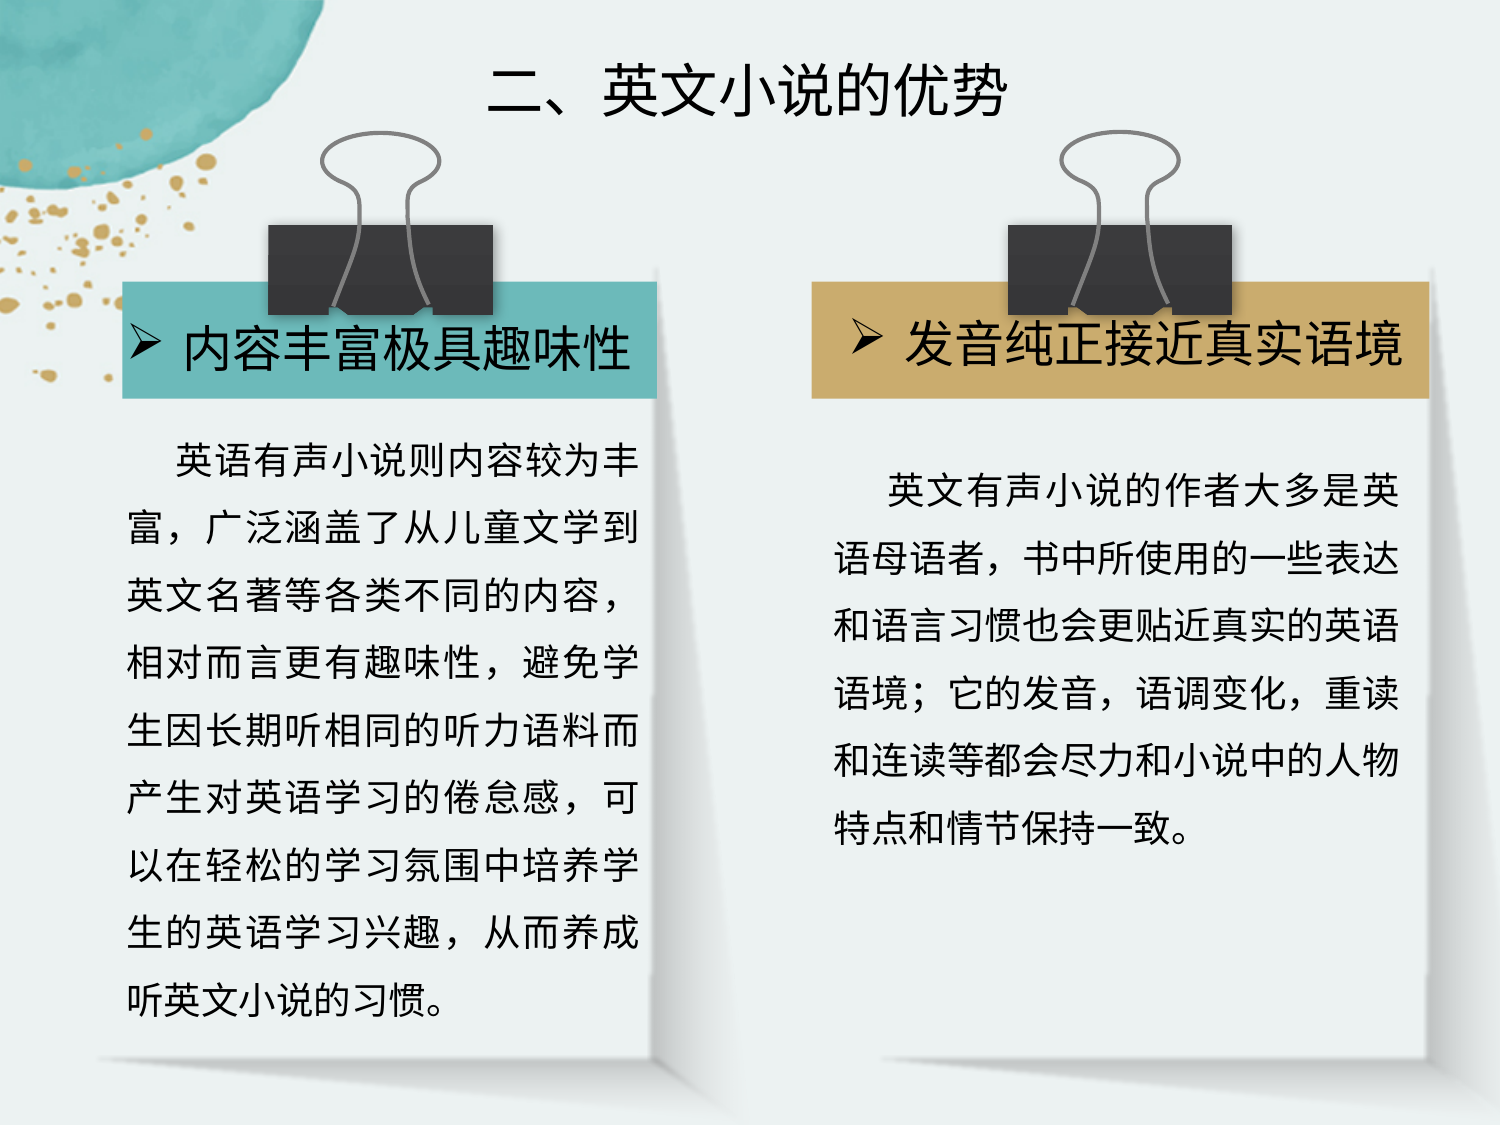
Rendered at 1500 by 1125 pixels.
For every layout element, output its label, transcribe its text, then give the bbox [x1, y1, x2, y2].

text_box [14, 131, 1500, 1125]
text_box 二、英文小说的优势 [470, 47, 1029, 130]
picture [0, 0, 1500, 1125]
